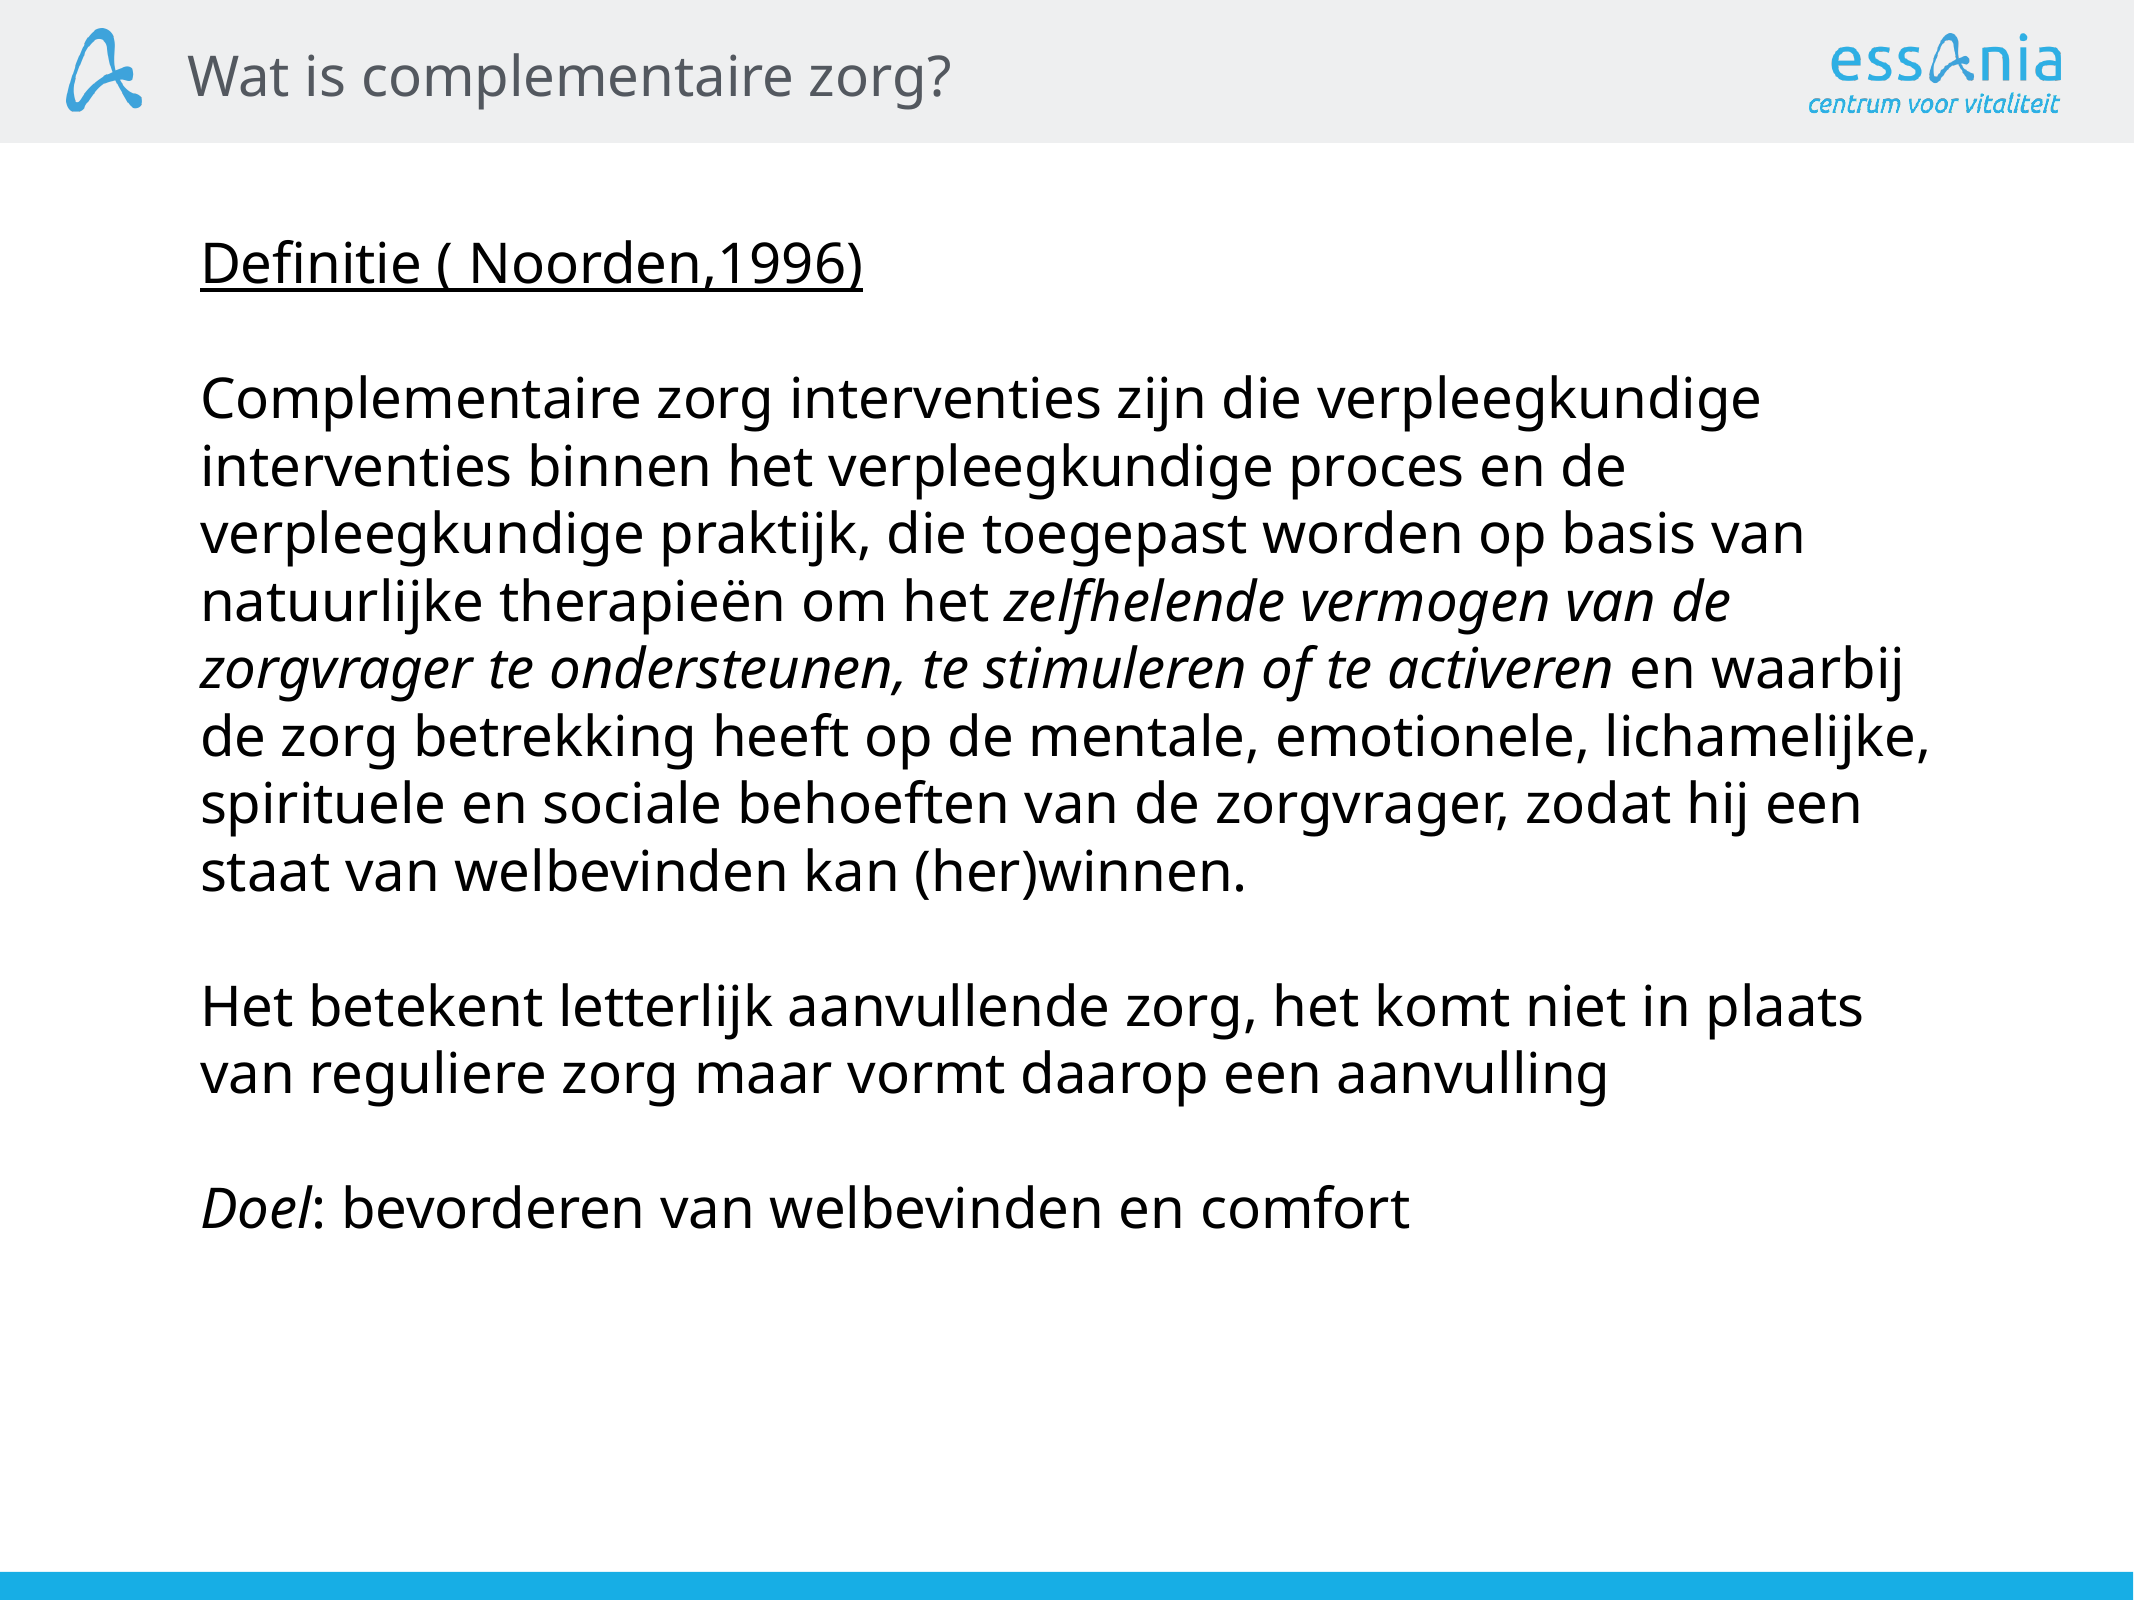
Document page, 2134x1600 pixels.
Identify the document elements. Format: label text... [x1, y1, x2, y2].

text_box Definitie ( Noorden,1996) Complementaire zorg interventies zijn die verpleegkundige interventies binnen het verpleegkundige proces en de verpleegkundige praktijk, die toegepast worden op basis van natuurlijke therapieën om het zelfhelende vermogen van de zorgvrager te ondersteunen, te stimuleren of te activeren en waarbij de zorg betrekking heeft op de mentale, emotionele, lichamelijke, spirituele en sociale behoeften van de zorgvrager, zodat hij een staat van welbevinden kan (her)winnen. Het betekent letterlijk aanvullende zorg, het komt niet in plaats van reguliere zorg maar vormt daarop een aanvulling Doel: bevorderen van welbevinden en comfort [191, 219, 1947, 1316]
picture [1806, 32, 2061, 117]
text_box Wat is complementaire zorg? [178, 32, 960, 117]
text_box [0, 0, 2134, 143]
text_box [0, 1571, 2134, 1600]
picture [65, 28, 142, 113]
